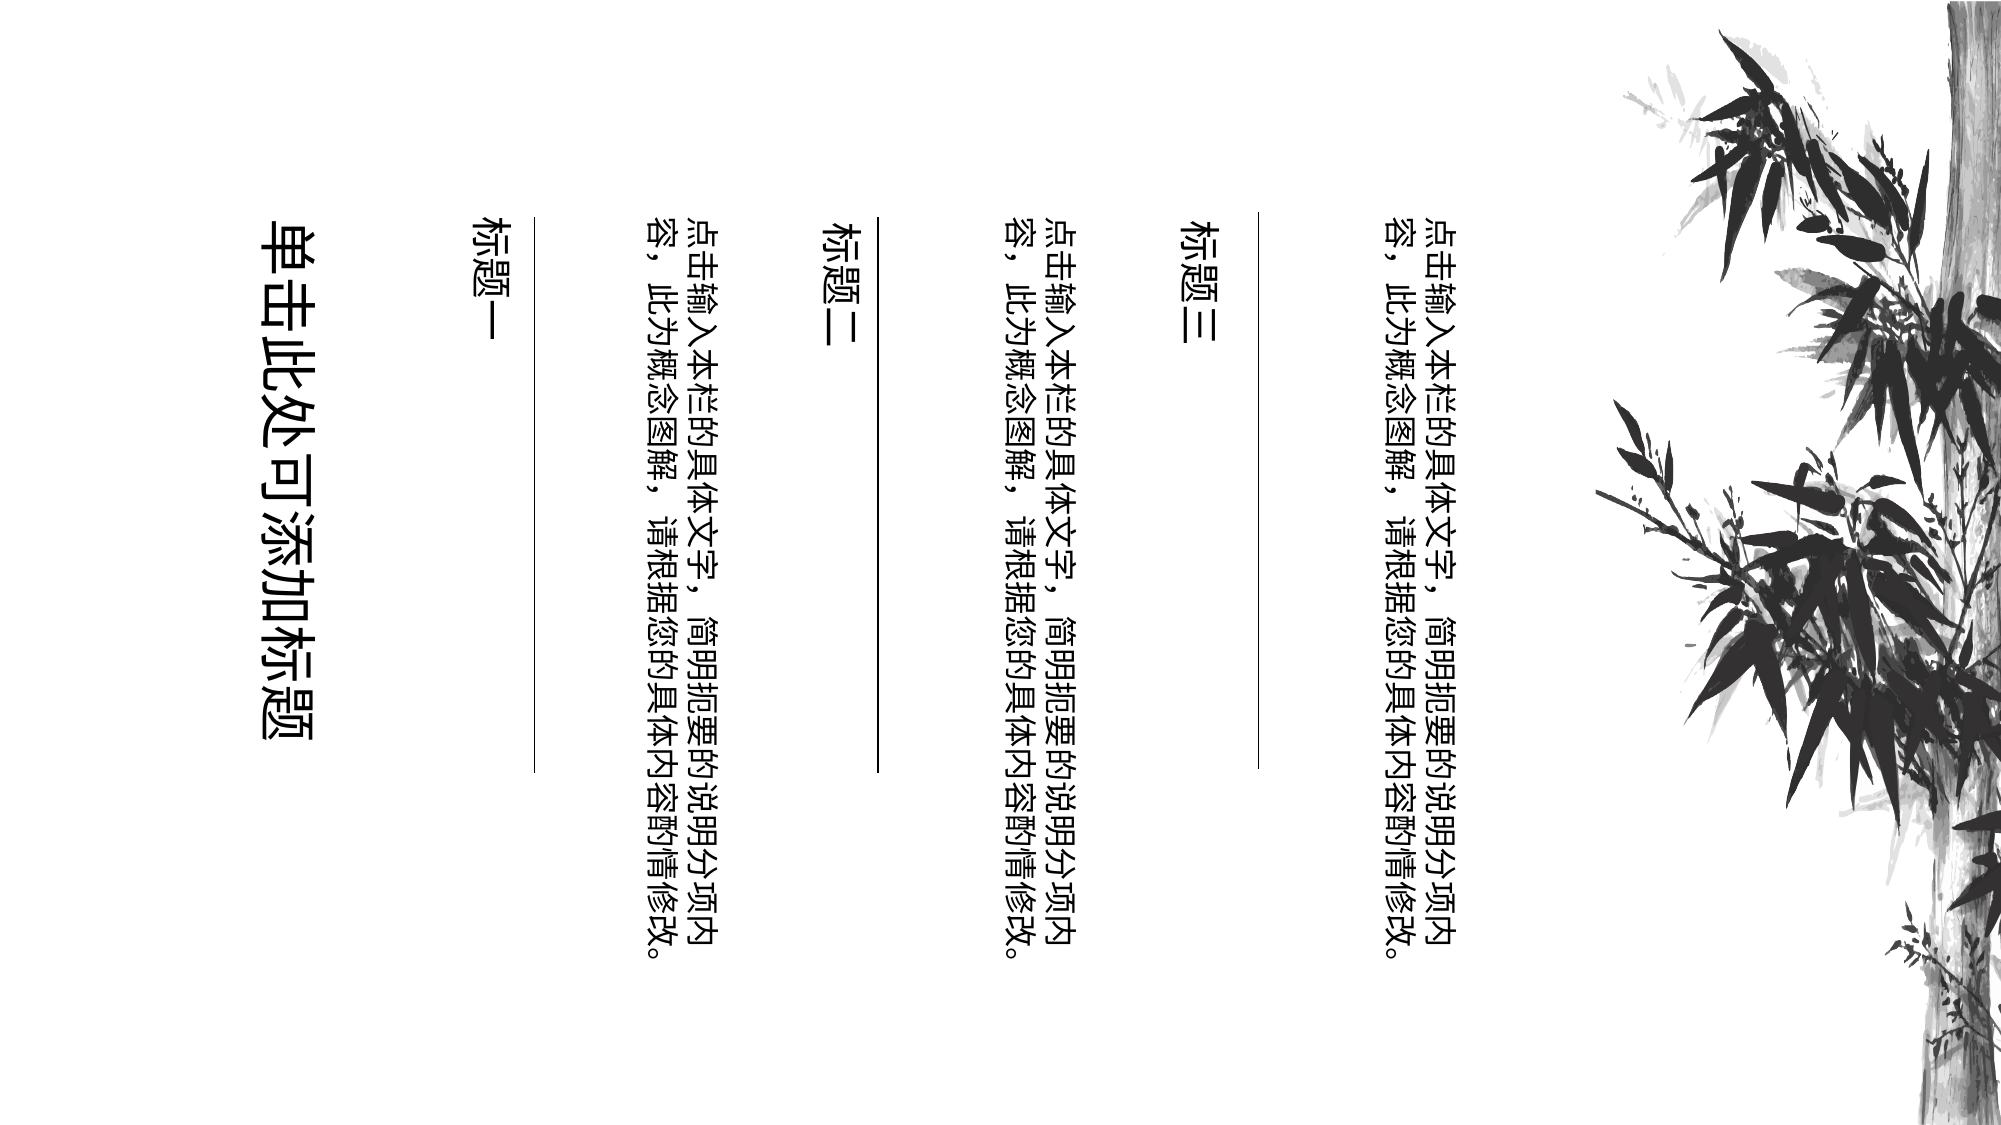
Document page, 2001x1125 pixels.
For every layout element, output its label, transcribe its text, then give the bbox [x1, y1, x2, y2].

text_box 点击输入本栏的具体文字，简明扼要的说明分项内容，此为概念图解，请根据您的具体内容酌情修改。 [937, 201, 1089, 972]
text_box 标题二 [795, 208, 876, 743]
text_box [210, 207, 333, 940]
text_box 单击此处可添加标题 [231, 203, 333, 907]
text_box 标题一 [444, 201, 526, 737]
text_box 点击输入本栏的具体文字，简明扼要的说明分项内容，此为概念图解，请根据您的具体内容酌情修改。 [1317, 201, 1470, 972]
text_box 标题三 [1152, 205, 1234, 741]
text_box 点击输入本栏的具体文字，简明扼要的说明分项内容，此为概念图解，请根据您的具体内容酌情修改。 [579, 201, 732, 972]
picture [1572, 0, 2001, 1125]
